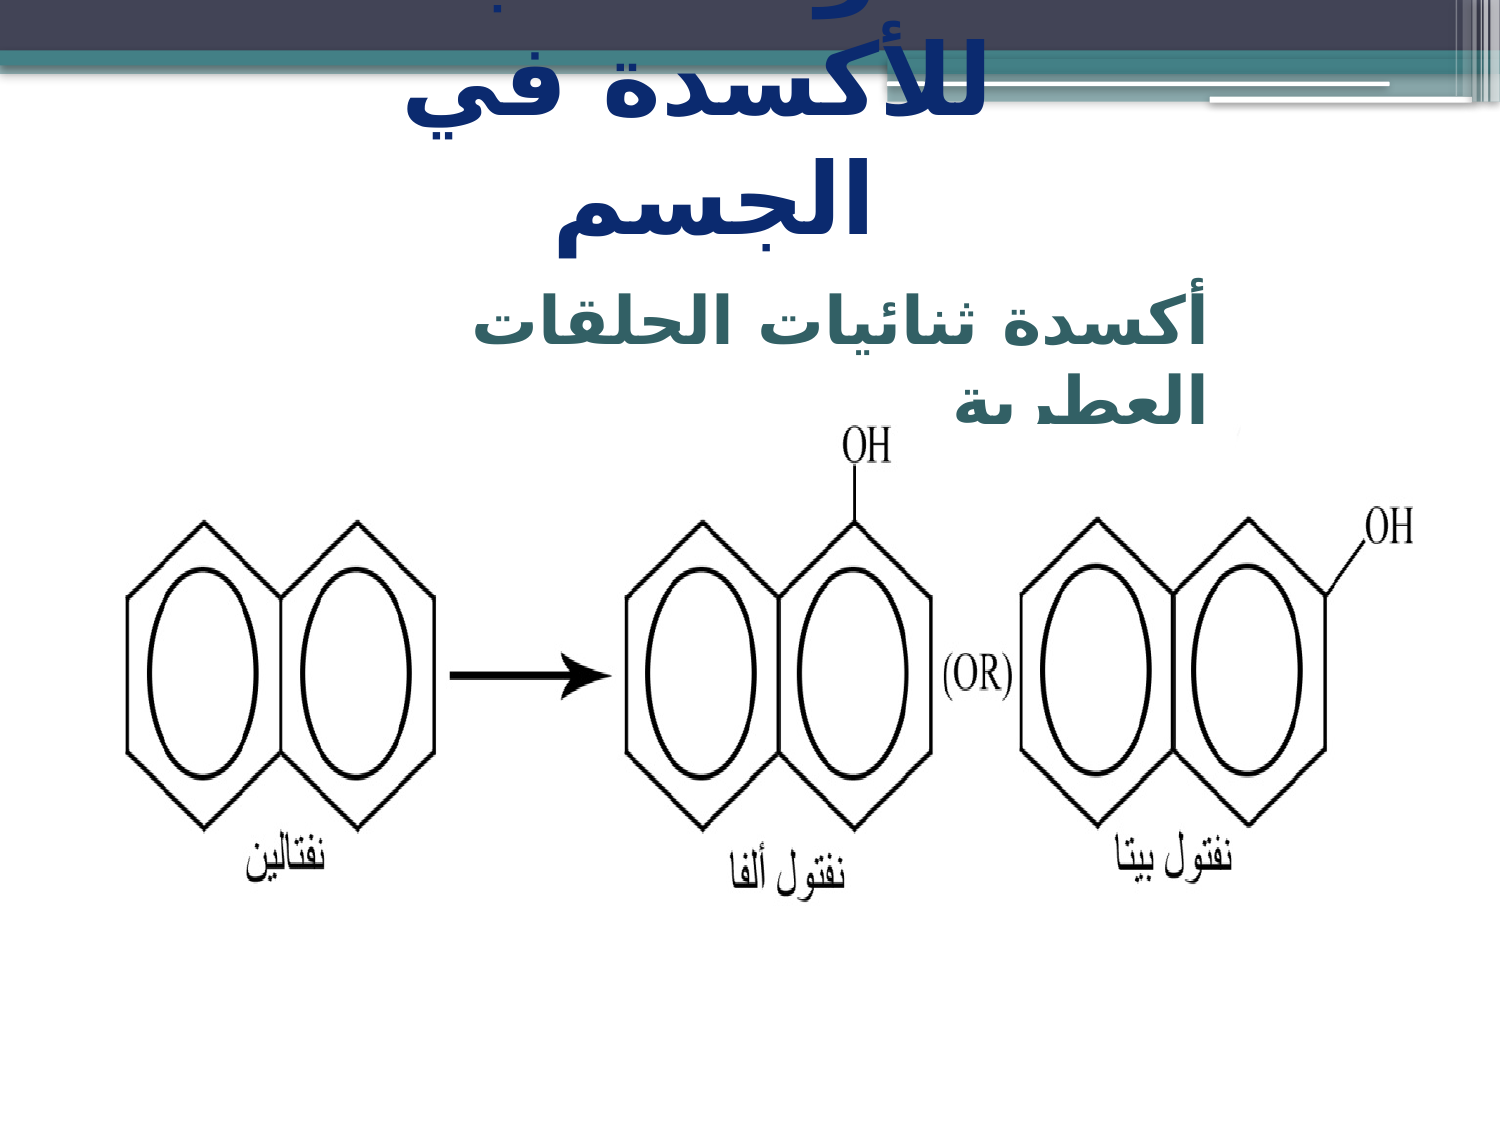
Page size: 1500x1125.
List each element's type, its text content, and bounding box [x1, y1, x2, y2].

text_box أكسدة ثنائيات الحلقات العطرية [187, 270, 1225, 422]
picture [124, 424, 1413, 959]
title المواد القابلة للأكسدة في الجسم [212, 126, 1182, 263]
